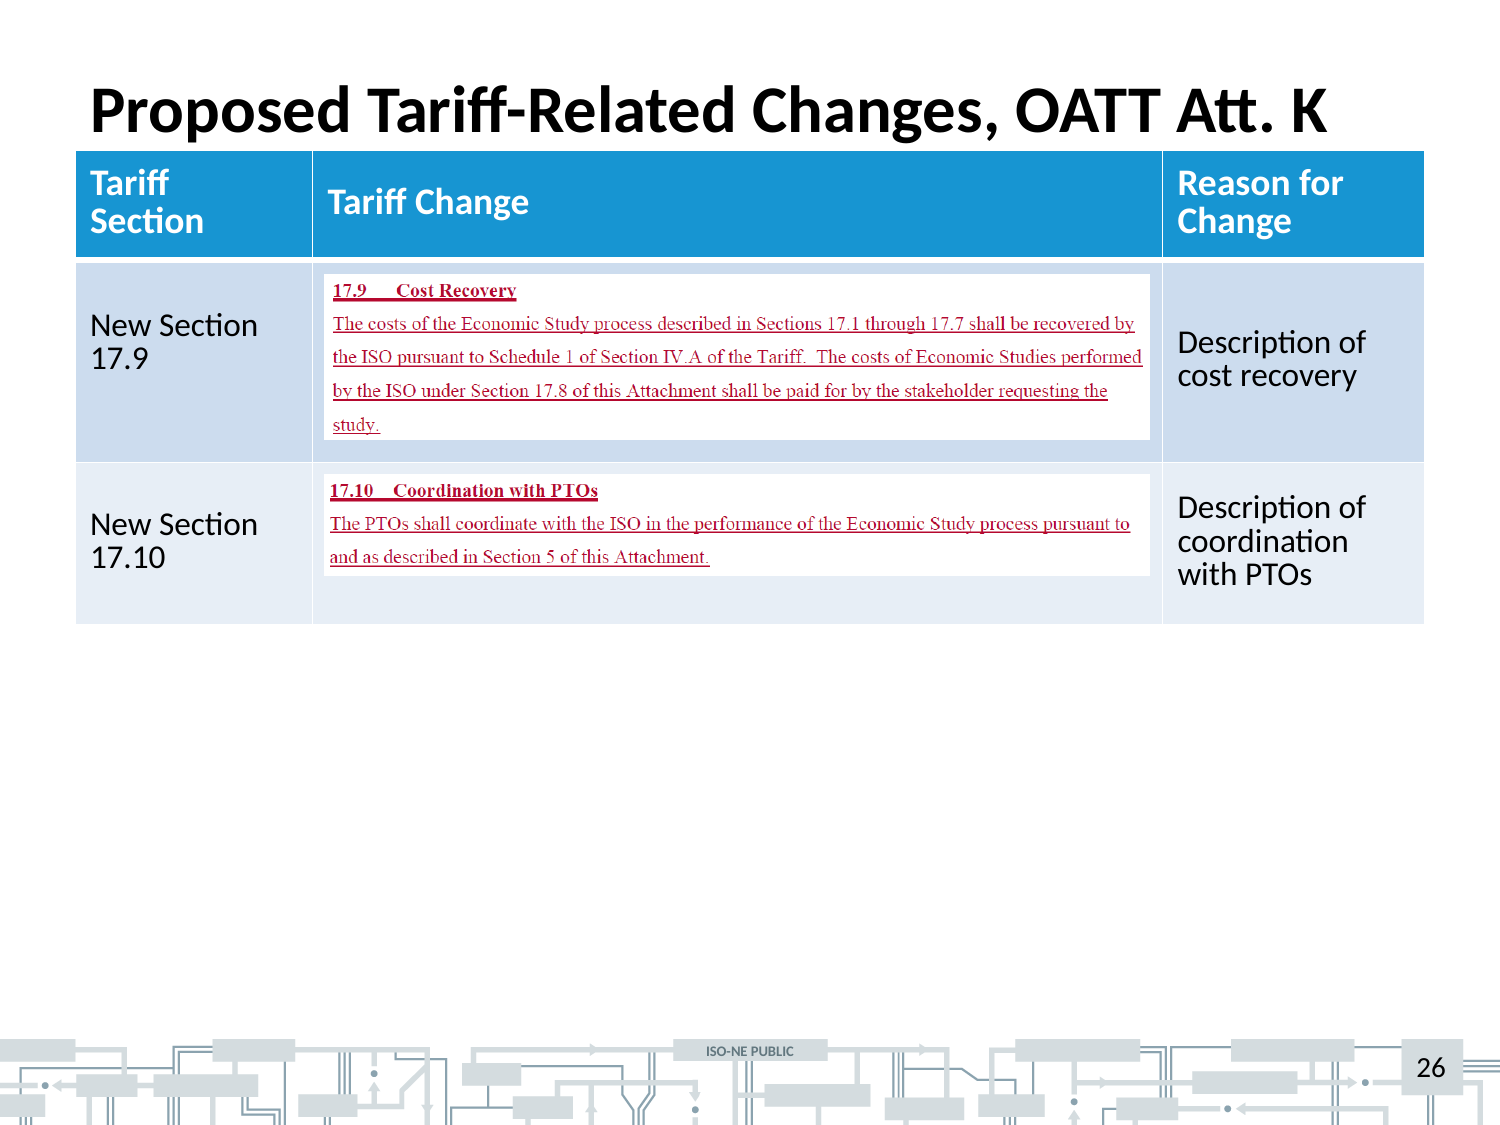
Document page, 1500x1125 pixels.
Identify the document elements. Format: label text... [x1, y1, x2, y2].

slide_number 26 [1400, 1044, 1463, 1088]
table_cell New Section 17.9 [76, 263, 312, 462]
table_cell Description of coordination with PTOs [1163, 463, 1424, 624]
title Proposed Tariff-Related Changes, OATT Att. K [75, 12, 1425, 149]
table_cell Description of cost recovery [1163, 263, 1424, 462]
table_header Reason for Change [1163, 151, 1424, 257]
table_cell [313, 263, 1162, 462]
table_cell [313, 463, 1162, 624]
table_header Tariff Section [76, 151, 312, 257]
table_cell New Section 17.10 [76, 463, 312, 624]
picture [324, 473, 1151, 576]
picture [324, 274, 1151, 441]
picture [0, 1031, 1500, 1125]
table_header Tariff Change [313, 151, 1162, 257]
